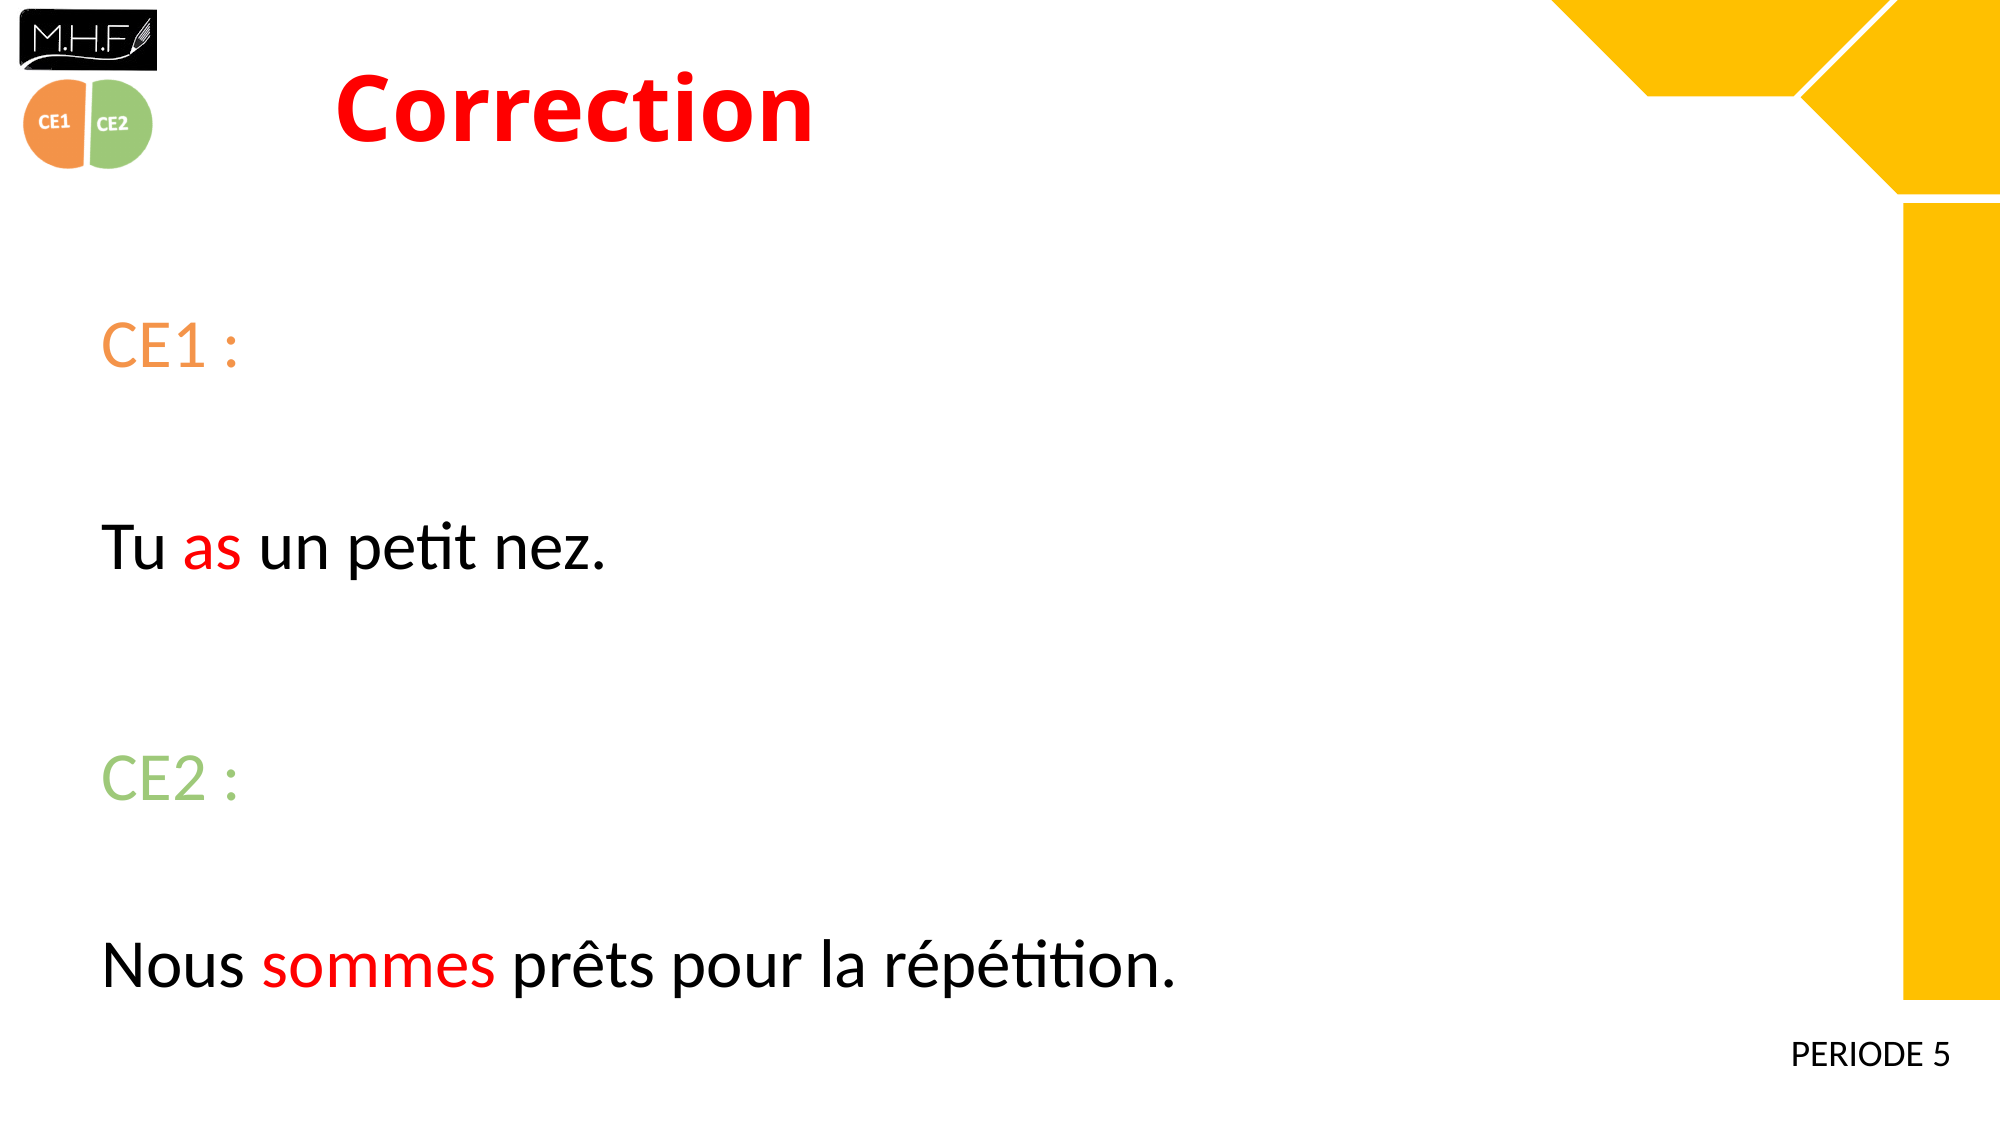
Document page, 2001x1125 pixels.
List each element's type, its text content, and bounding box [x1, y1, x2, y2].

text_box PERIODE 5 [1362, 1021, 1967, 1125]
text_box [1549, 0, 1892, 98]
list CE1 : Tu as un petit nez. CE2 : Nous sommes prêts pour la répétition. [86, 300, 1748, 1015]
picture [1, 7, 177, 207]
title Correction [318, 3, 1865, 221]
text_box [1799, 0, 2000, 196]
text_box [1902, 202, 2000, 1001]
